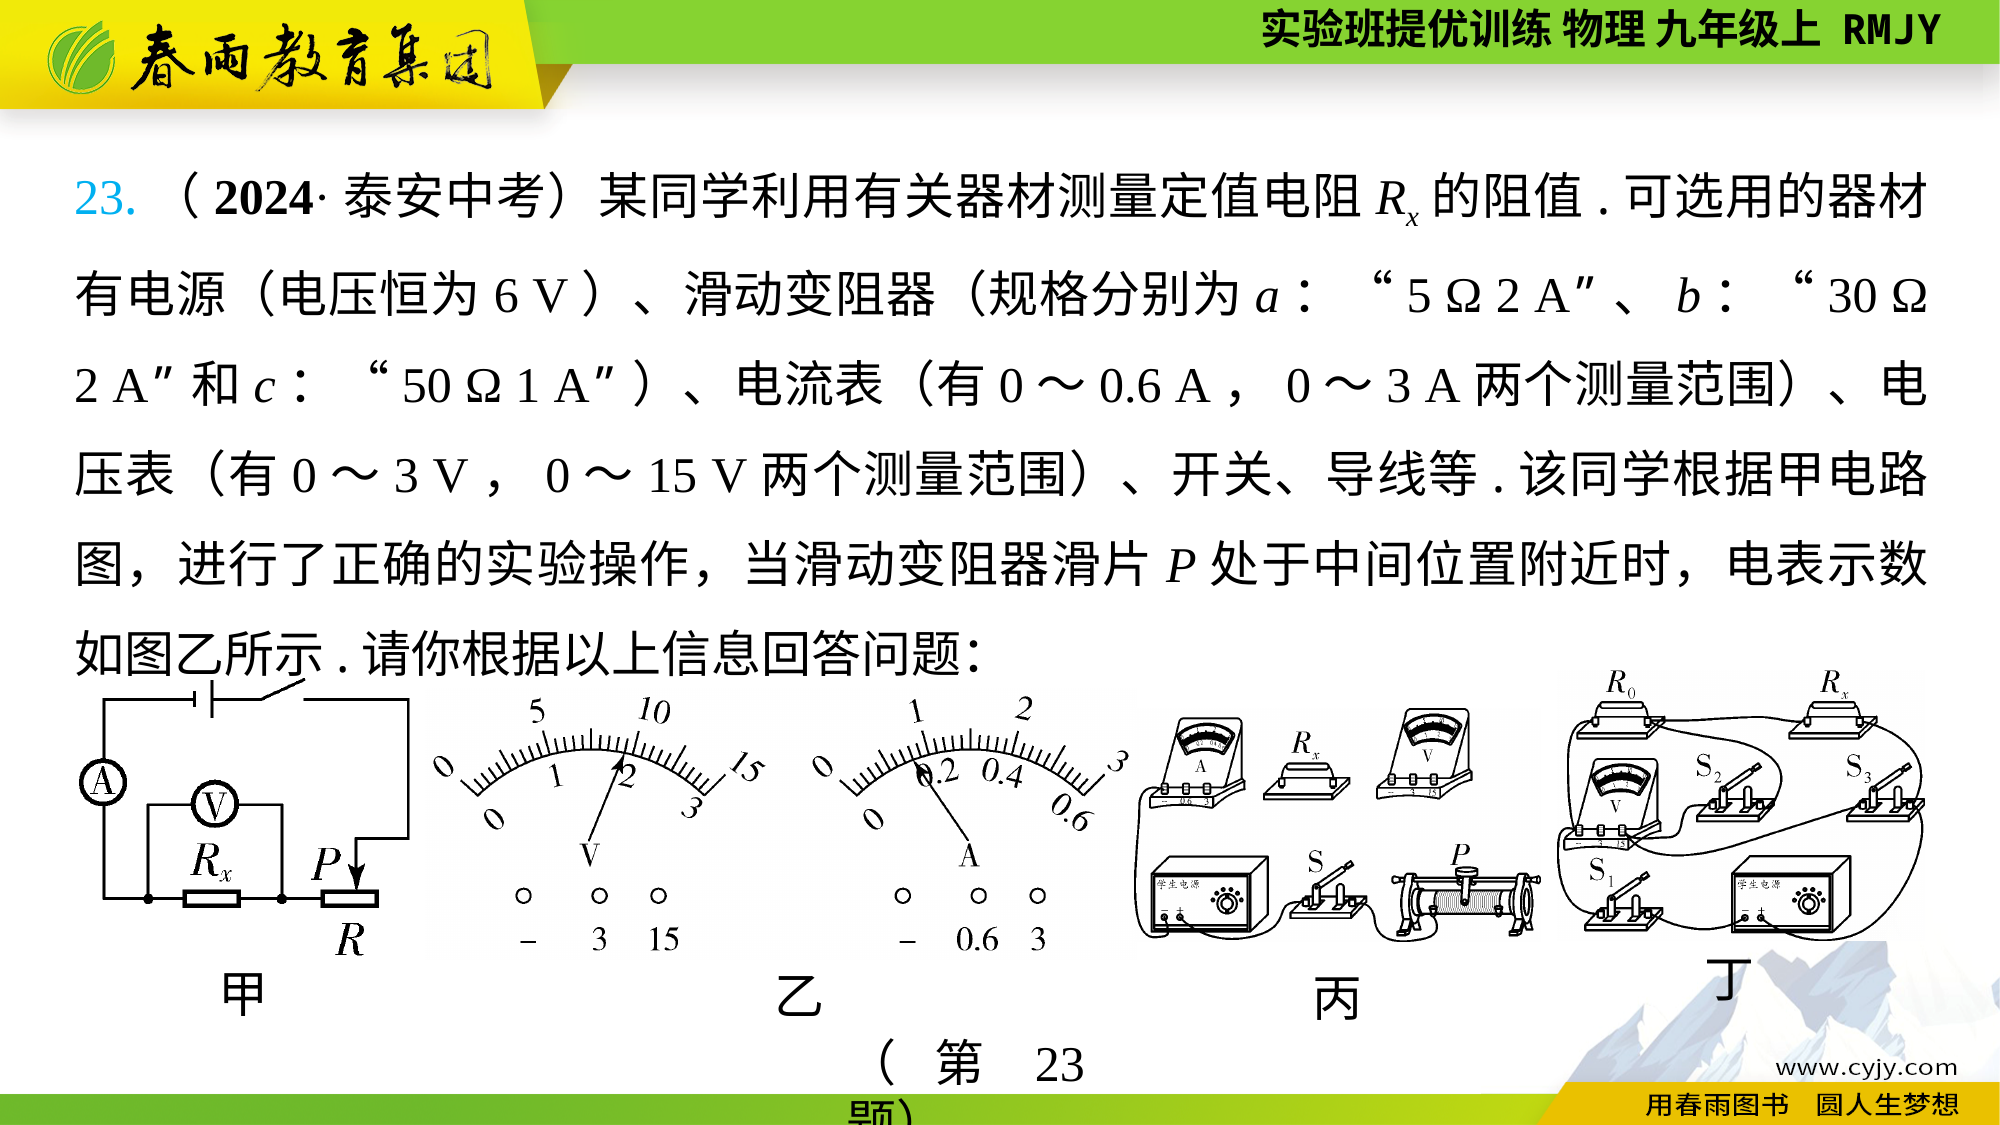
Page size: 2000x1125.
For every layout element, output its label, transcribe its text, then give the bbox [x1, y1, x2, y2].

text_box 乙 [760, 968, 840, 1032]
text_box 丁 [1689, 949, 1770, 1016]
text_box 丙 [1297, 959, 1378, 1035]
list 23.（2024·泰安中考）某同学利用有关器材测量定值电阻Rx的阻值.可选用的器材有电源（电压恒为6 V）、滑动变阻器（规格分别为a：“5 Ω 2 A”、b：“30 Ω 2 A”和c：“50 Ω 1 A”）、电流表（有0～0.6 A，0～3 A两个测量范围）、电压表（有0～3 V，0～15 V两个测量范围）、开关、导线等.该同学根据甲电路图，进行了正确的实验操作，当滑动变阻器滑片P处于中间位置附近时，电表示数如图乙所示.请你根据以上信息回答问题： [59, 122, 1944, 683]
text_box 甲 [203, 979, 284, 1030]
picture [0, 0, 2000, 1125]
text_box （第23题） [831, 1023, 1112, 1099]
